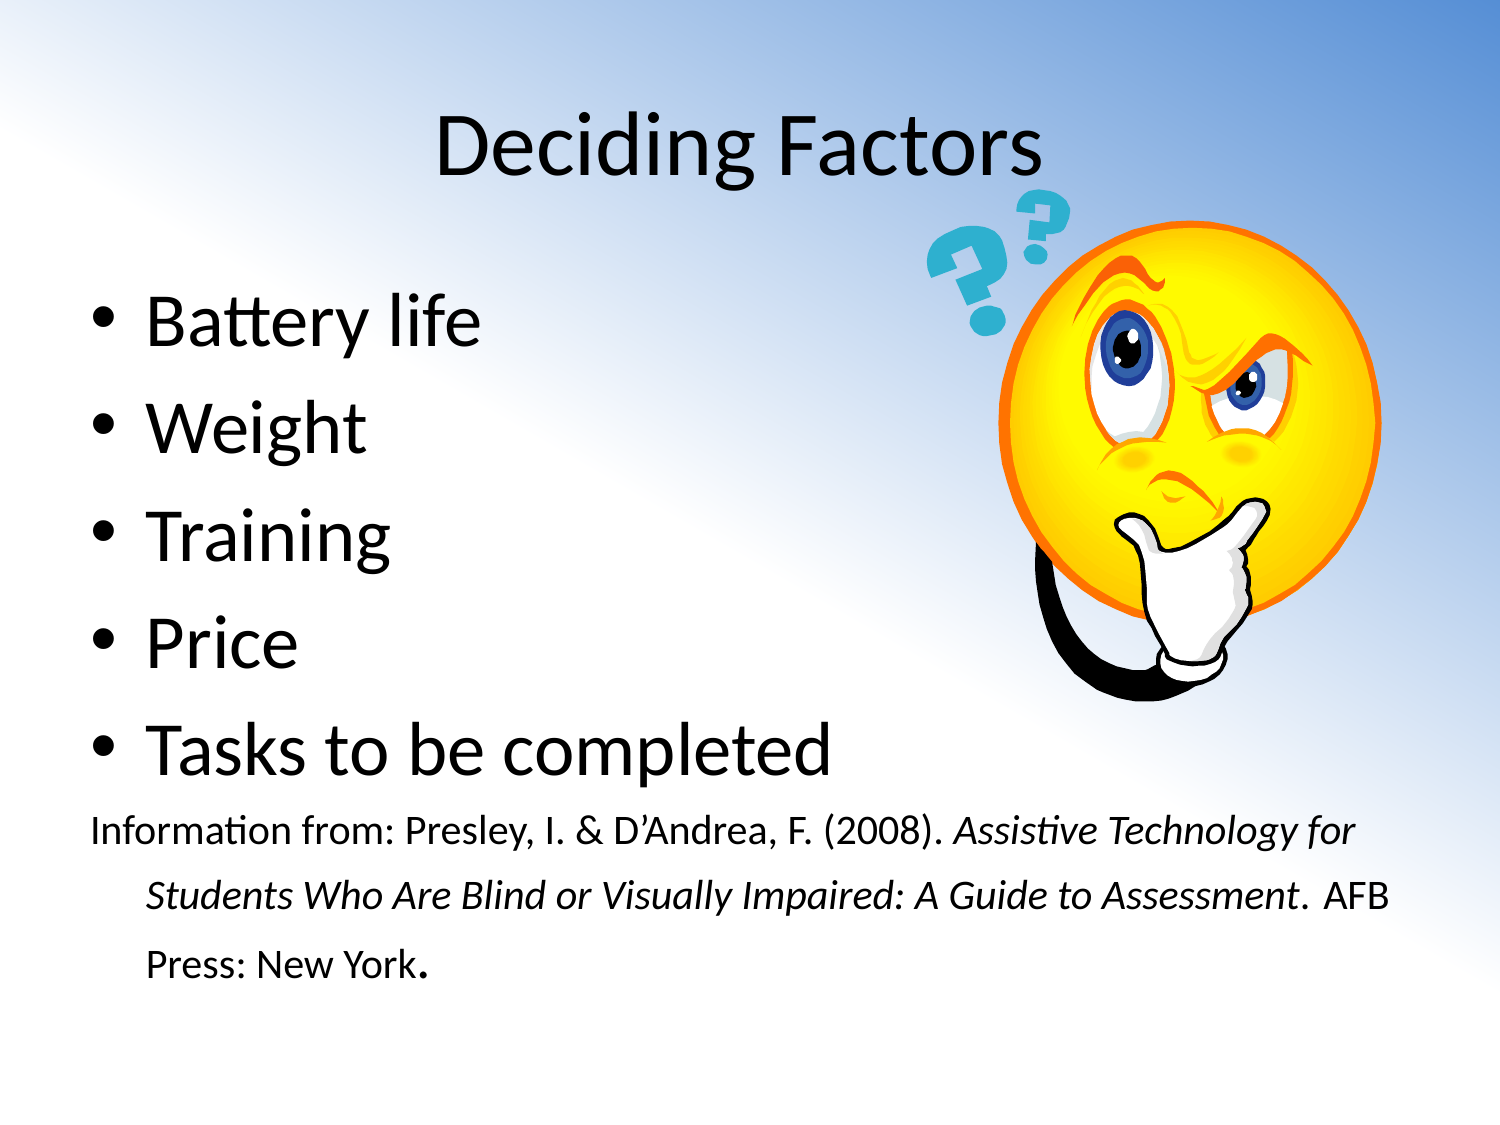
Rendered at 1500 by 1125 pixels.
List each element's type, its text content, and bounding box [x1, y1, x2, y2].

title Deciding Factors [75, 45, 1425, 233]
picture [924, 187, 1384, 704]
list Battery life Weight Training Price Tasks to be completed Information from: Presley, I. & D’Andrea, F. (2008). Assistive Technology for Students Who Are Blind or Visually Impaired: A Guide to Assessment. AFB Press: New York. [75, 262, 1425, 1005]
